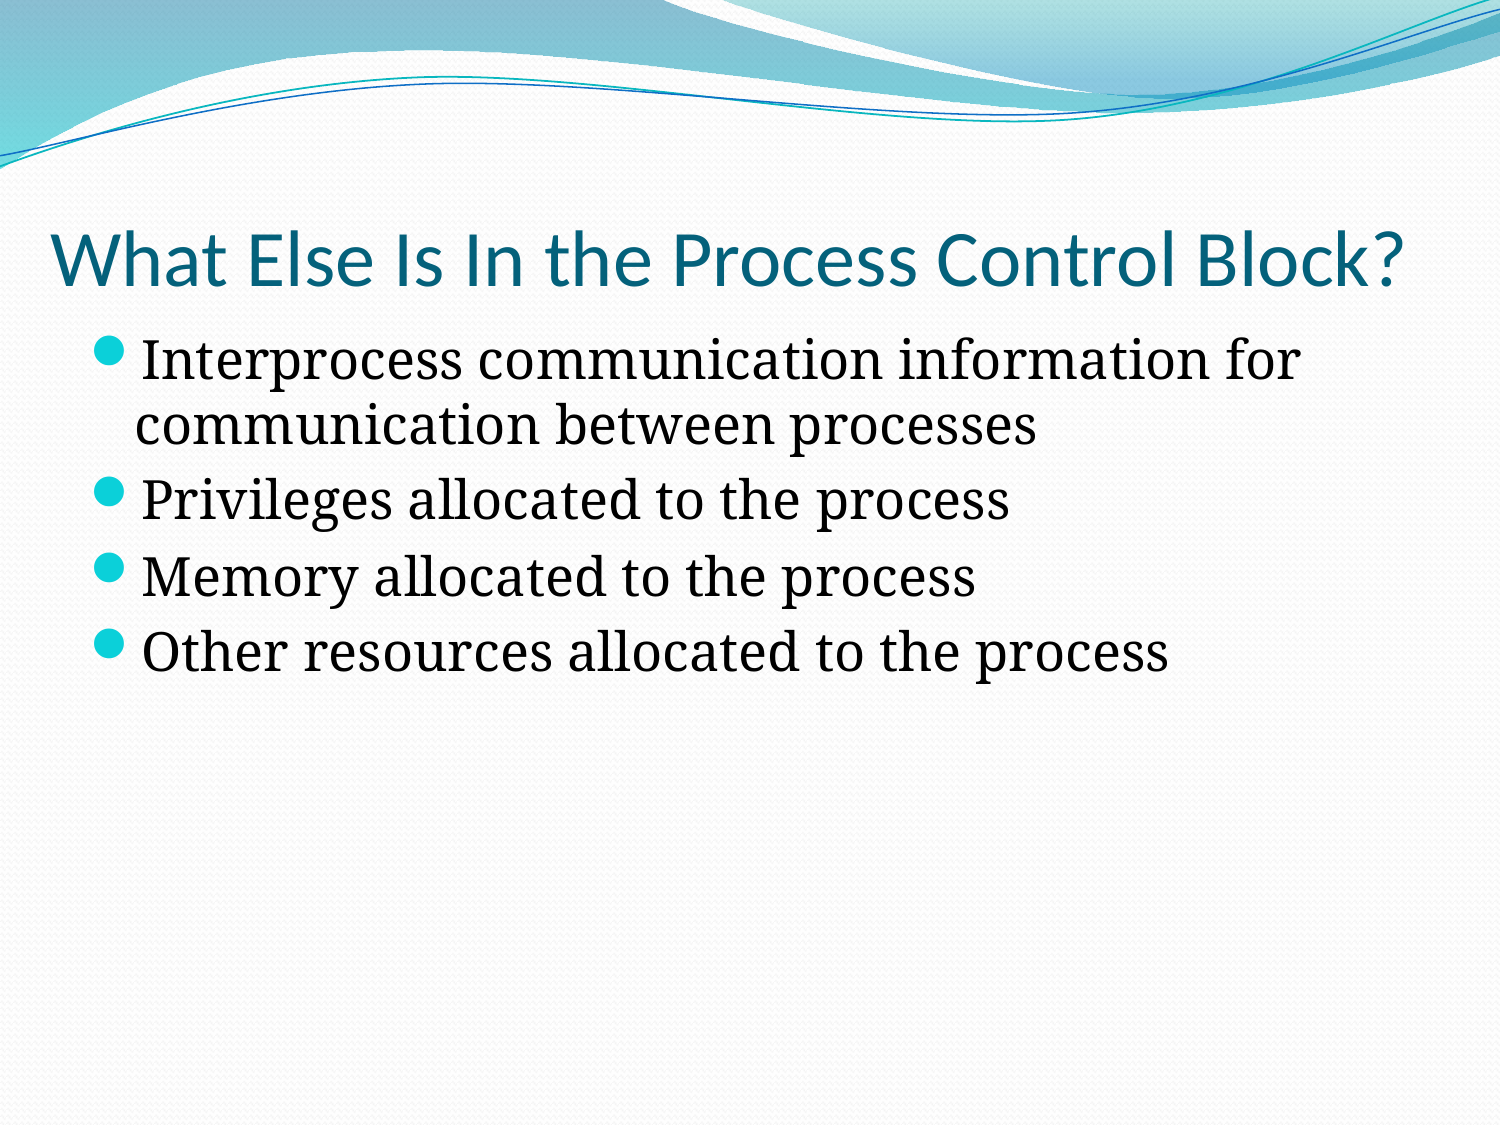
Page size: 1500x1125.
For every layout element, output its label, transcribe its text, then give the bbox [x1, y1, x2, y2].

title What Else Is In the Process Control Block? [50, 115, 1463, 303]
list Interprocess communication information for communication between processes Privileges allocated to the process Memory allocated to the process Other resources allocated to the process [75, 317, 1425, 1038]
